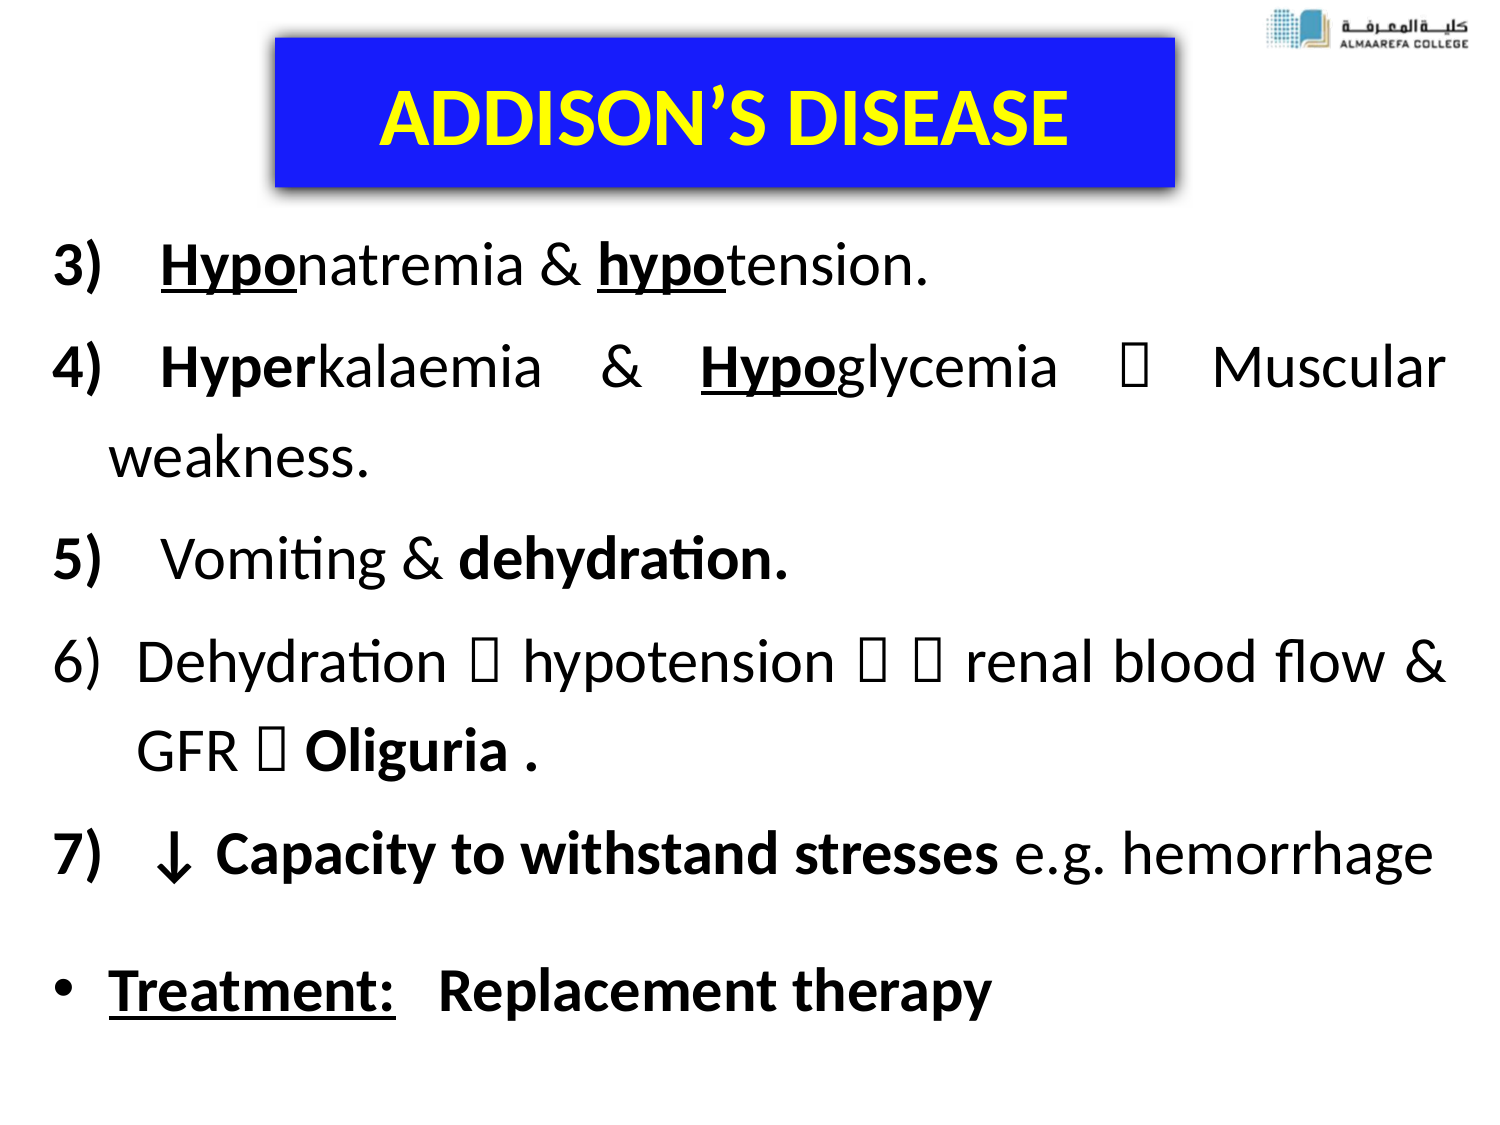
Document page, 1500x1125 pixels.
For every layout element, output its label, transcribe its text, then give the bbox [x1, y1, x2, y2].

title ADDISON’S DISEASE [275, 37, 1175, 188]
list 3) Hyponatremia & hypotension. 4) Hyperkalaemia & Hypoglycemia  Muscular weakness. 5) Vomiting & dehydration. Dehydration  hypotension   renal blood flow & GFR  Oliguria . 7) ↓ Capacity to withstand stresses e.g. hemorrhage Treatment: Replacement therapy [37, 200, 1463, 1125]
picture [1262, 0, 1473, 65]
